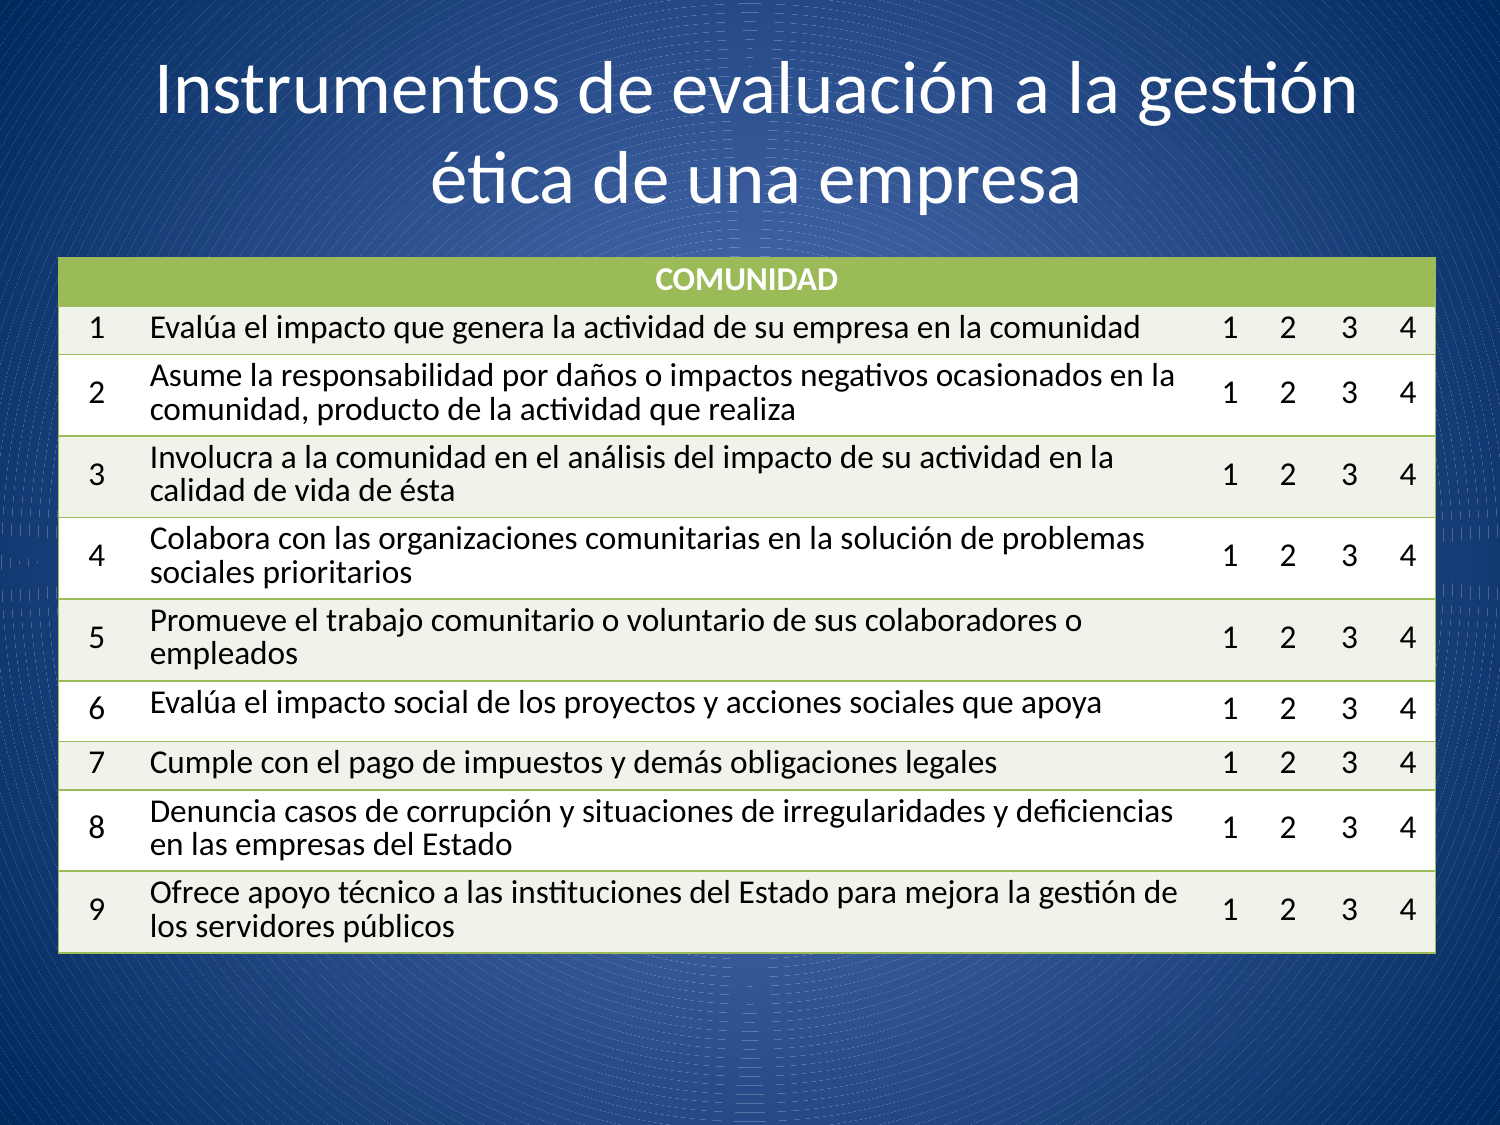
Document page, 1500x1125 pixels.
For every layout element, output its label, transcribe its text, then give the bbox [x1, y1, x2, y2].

table_cell 2 [1257, 518, 1319, 598]
table_cell 3 [1319, 682, 1380, 741]
table_cell 9 [59, 872, 135, 952]
table_cell Ofrece apoyo técnico a las instituciones del Estado para mejora la gestión de los servidores públicos [135, 872, 1203, 952]
table_cell 3 [1319, 600, 1380, 680]
table_cell 3 [1319, 518, 1380, 598]
table_cell Cumple con el pago de impuestos y demás obligaciones legales [135, 742, 1203, 789]
table_cell 2 [1257, 600, 1319, 680]
table_cell Promueve el trabajo comunitario o voluntario de sus colaboradores o empleados [135, 600, 1203, 680]
table_cell 4 [1380, 307, 1435, 354]
table_cell 1 [1203, 437, 1257, 517]
table_cell 2 [1257, 355, 1319, 435]
table_cell 4 [1380, 355, 1435, 435]
table_cell 1 [59, 307, 135, 354]
table_cell Evalúa el impacto social de los proyectos y acciones sociales que apoya [135, 682, 1203, 741]
table_cell 3 [1319, 307, 1380, 354]
table_cell 3 [1319, 437, 1380, 517]
table_cell Colabora con las organizaciones comunitarias en la solución de problemas sociales prioritarios [135, 518, 1203, 598]
table_cell 3 [1319, 791, 1380, 870]
table_cell 1 [1203, 682, 1257, 741]
table_cell 1 [1203, 742, 1257, 789]
table_cell 5 [59, 600, 135, 680]
table_cell 2 [1257, 682, 1319, 741]
table_cell 3 [59, 437, 135, 517]
table_cell 2 [1257, 437, 1319, 517]
table_cell 3 [1319, 872, 1380, 952]
table_cell 8 [59, 791, 135, 870]
table_cell 6 [59, 682, 135, 741]
table_cell 2 [1257, 791, 1319, 870]
table_cell Evalúa el impacto que genera la actividad de su empresa en la comunidad [135, 307, 1203, 354]
title Instrumentos de evaluación a la gestión ética de una empresa [82, 35, 1432, 223]
table_cell 1 [1203, 355, 1257, 435]
table_cell Denuncia casos de corrupción y situaciones de irregularidades y deficiencias en las empresas del Estado [135, 791, 1203, 870]
table_cell 4 [1380, 872, 1435, 952]
table_cell 1 [1203, 307, 1257, 354]
table_cell 3 [1319, 742, 1380, 789]
table_cell 2 [59, 355, 135, 435]
table_cell 4 [59, 518, 135, 598]
table_cell 3 [1319, 355, 1380, 435]
table_cell Involucra a la comunidad en el análisis del impacto de su actividad en la calidad de vida de ésta [135, 437, 1203, 517]
table_cell 2 [1257, 742, 1319, 789]
table_cell 4 [1380, 518, 1435, 598]
table_cell 4 [1380, 791, 1435, 870]
table_cell 4 [1380, 600, 1435, 680]
table_cell 1 [1203, 518, 1257, 598]
table_cell 1 [1203, 791, 1257, 870]
table_header COMUNIDAD [59, 259, 1435, 305]
table_cell 2 [1257, 872, 1319, 952]
table_cell 1 [1203, 600, 1257, 680]
table_cell 4 [1380, 742, 1435, 789]
table_cell 2 [1257, 307, 1319, 354]
table_cell Asume la responsabilidad por daños o impactos negativos ocasionados en la comunidad, producto de la actividad que realiza [135, 355, 1203, 435]
table_cell 1 [1203, 872, 1257, 952]
table_cell 7 [59, 742, 135, 789]
table_cell 4 [1380, 682, 1435, 741]
table_cell 4 [1380, 437, 1435, 517]
